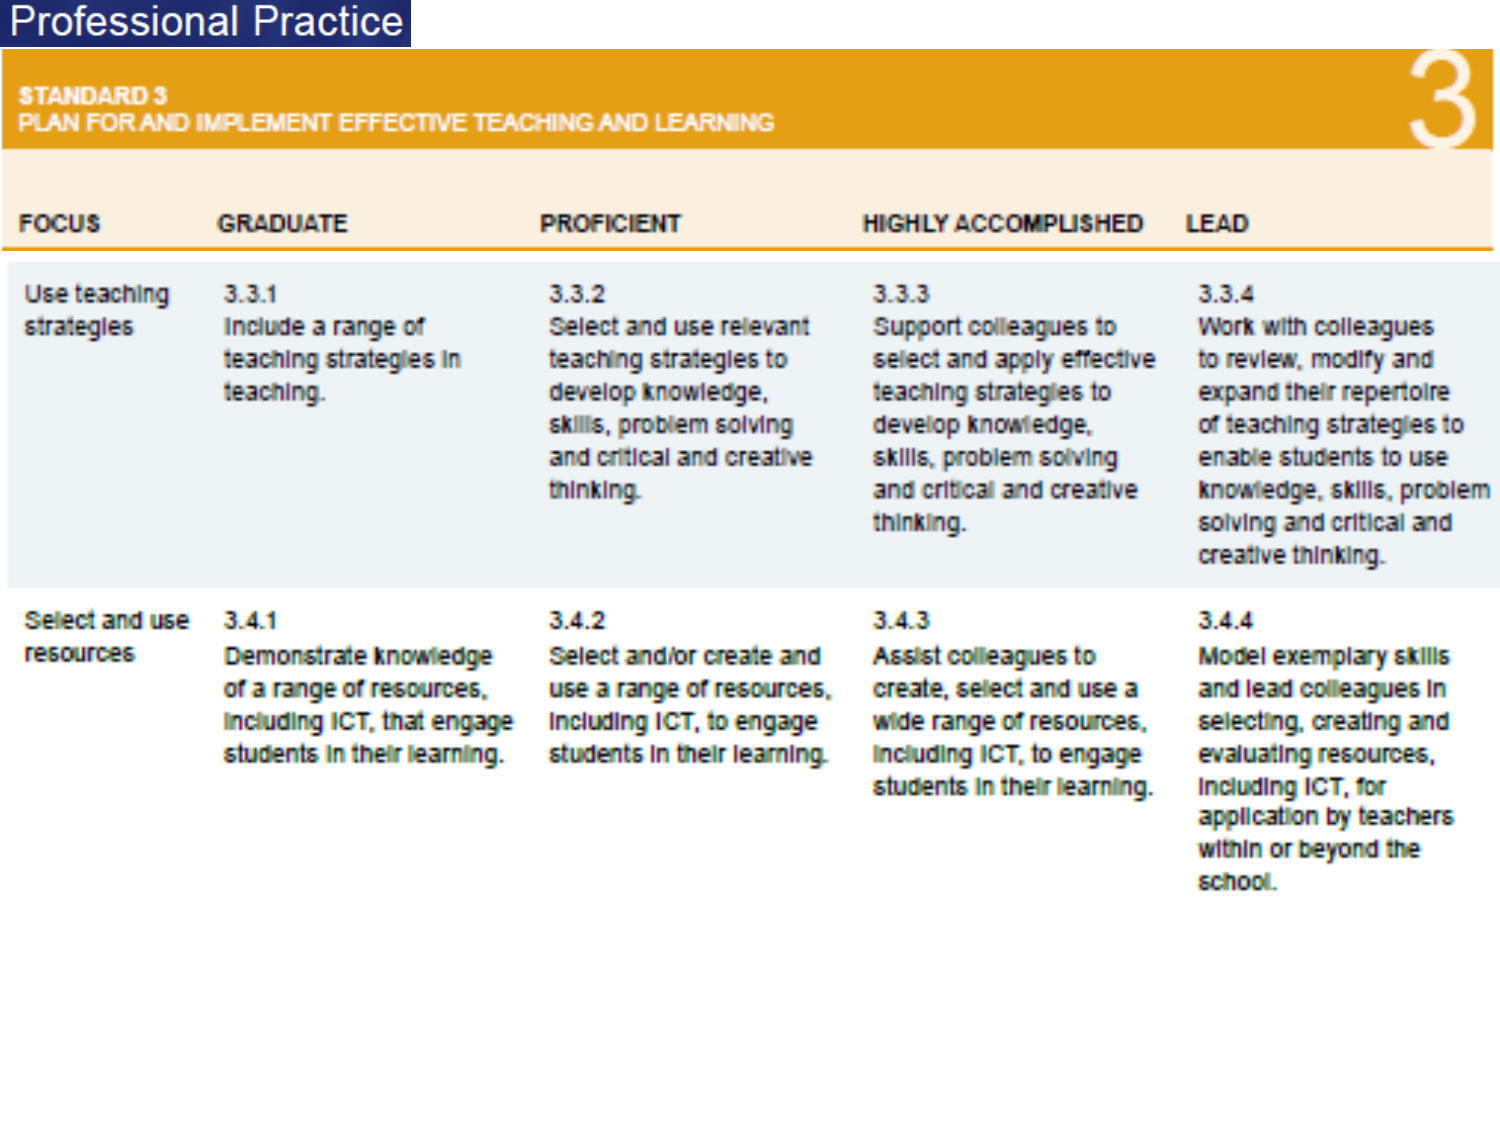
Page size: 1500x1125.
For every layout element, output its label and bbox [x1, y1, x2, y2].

list [0, 262, 1500, 912]
picture [0, 49, 1500, 251]
picture [0, 0, 412, 48]
